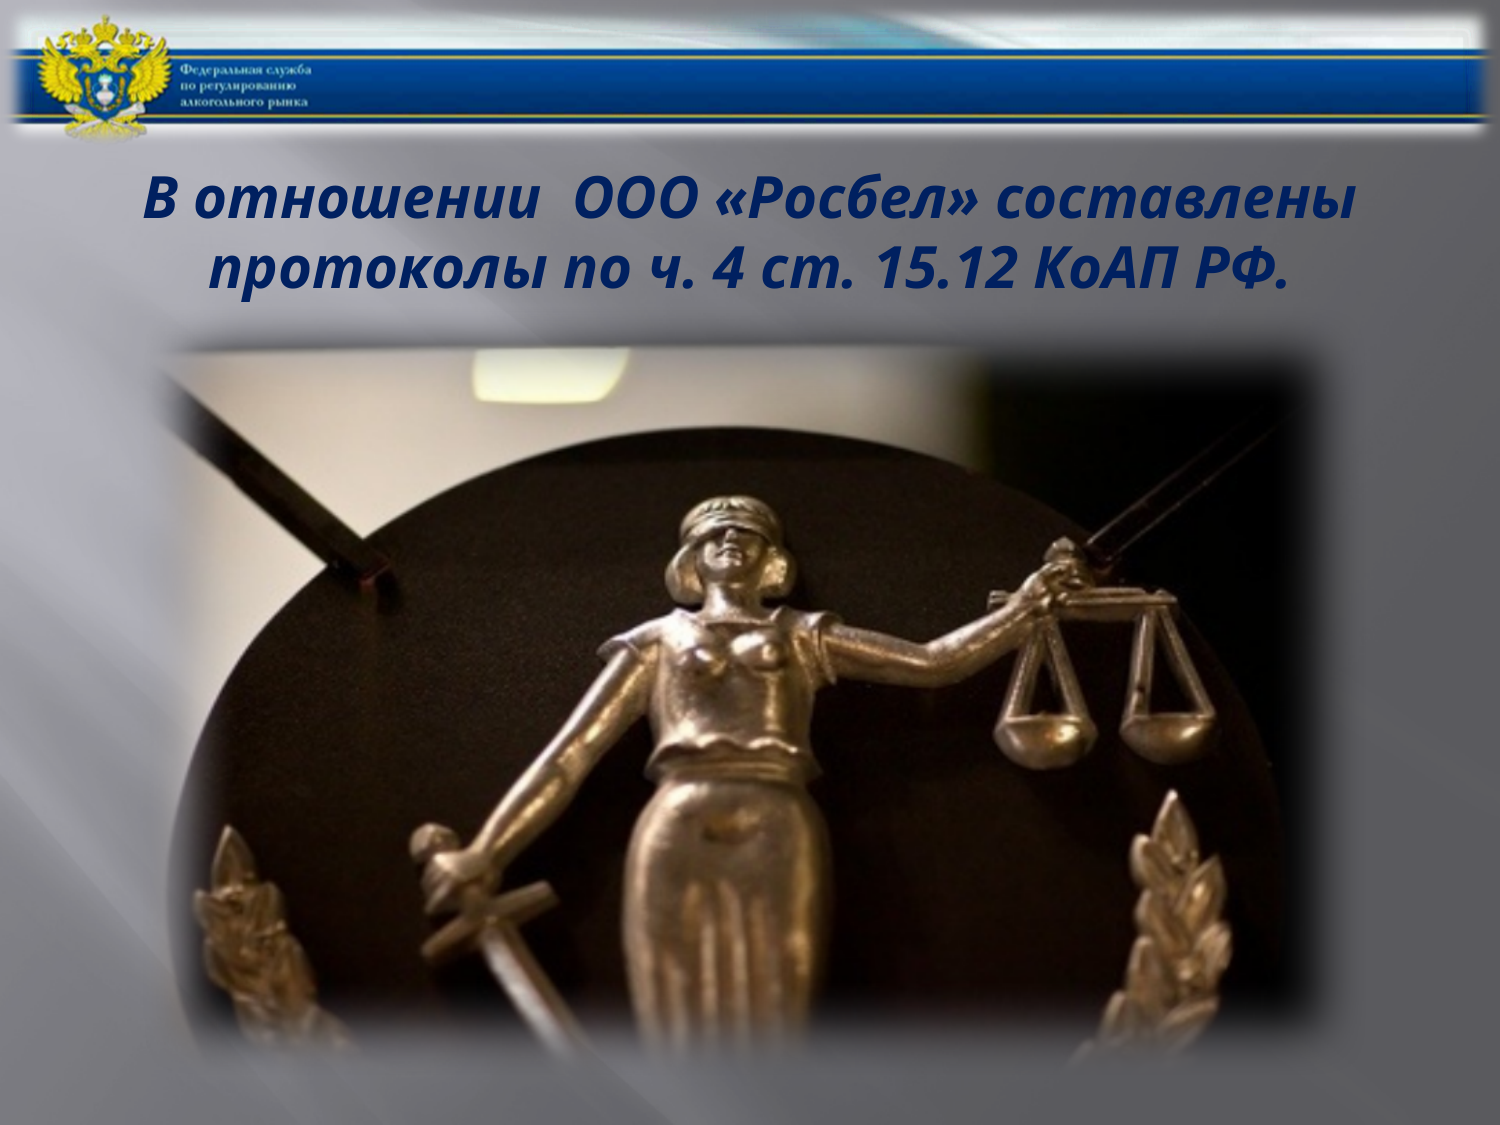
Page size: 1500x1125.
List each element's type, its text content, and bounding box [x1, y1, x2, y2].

picture [0, 0, 1500, 150]
text_box В отношении ООО «Росбел» составлены протоколы по ч. 4 ст. 15.12 КоАП РФ. [29, 190, 1471, 308]
picture [140, 304, 1370, 1079]
